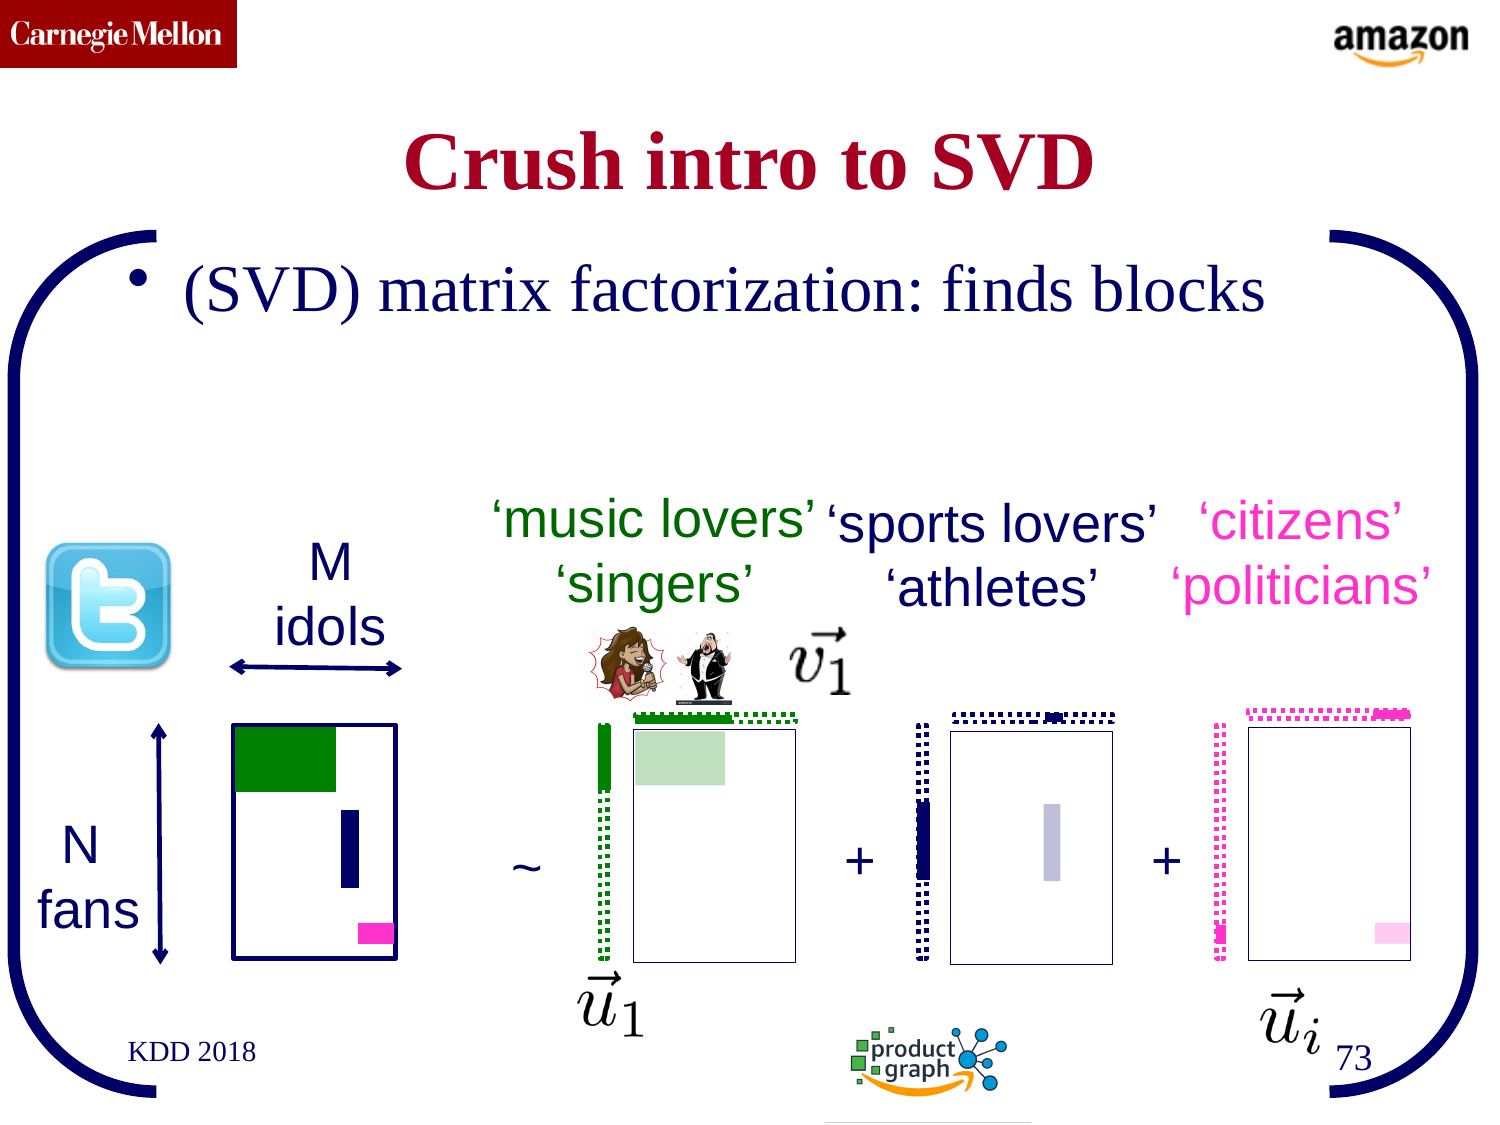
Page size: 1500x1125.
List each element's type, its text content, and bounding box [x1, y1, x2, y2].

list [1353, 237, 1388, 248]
text_box [13, 236, 1473, 1092]
picture [788, 625, 854, 695]
slide_number 73 [1074, 1024, 1388, 1101]
slide_number KDD 2018 [112, 1024, 426, 1101]
text_box [949, 731, 1113, 965]
picture [576, 970, 644, 1038]
picture [1322, 4, 1484, 88]
picture [0, 0, 237, 68]
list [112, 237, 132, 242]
picture [1259, 987, 1320, 1055]
title Crush intro to SVD [112, 99, 1388, 213]
picture [40, 539, 176, 675]
picture [676, 632, 732, 706]
picture [586, 625, 669, 702]
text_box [233, 724, 396, 959]
text_box [1247, 727, 1411, 961]
text_box [633, 729, 796, 963]
